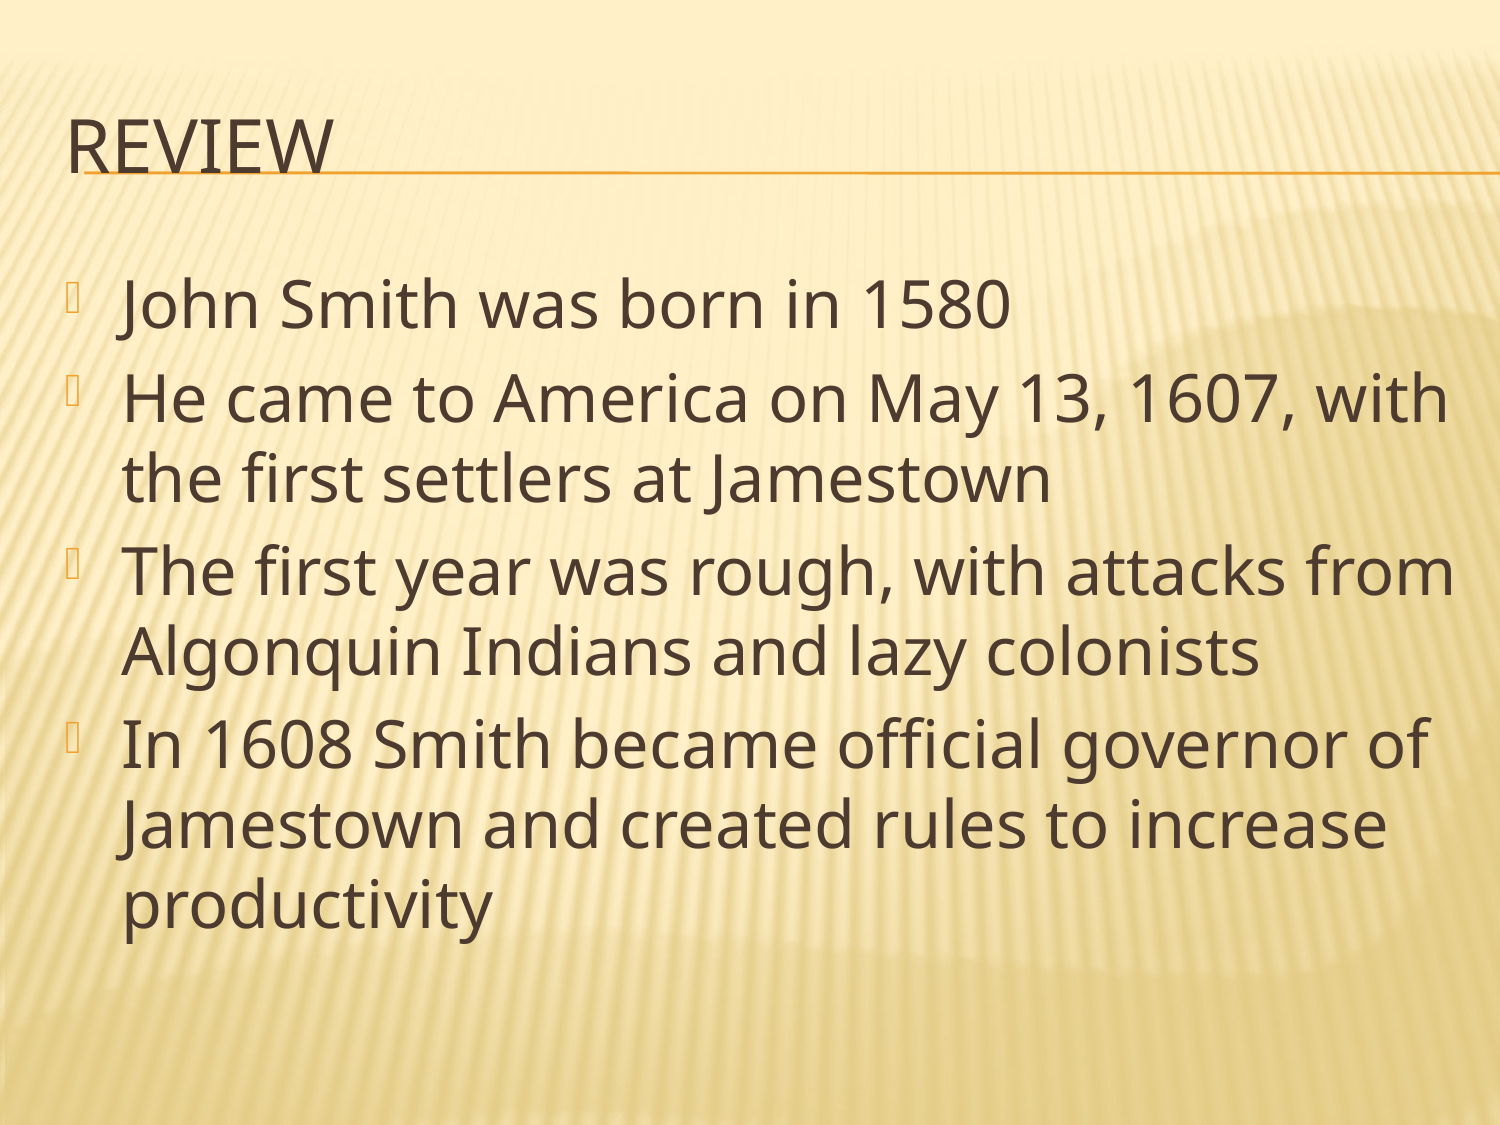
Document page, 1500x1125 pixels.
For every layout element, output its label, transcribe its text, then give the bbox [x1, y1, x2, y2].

title Review [50, 75, 1475, 213]
list John Smith was born in 1580 He came to America on May 13, 1607, with the first settlers at Jamestown The first year was rough, with attacks from Algonquin Indians and lazy colonists In 1608 Smith became official governor of Jamestown and created rules to increase productivity [50, 254, 1475, 998]
